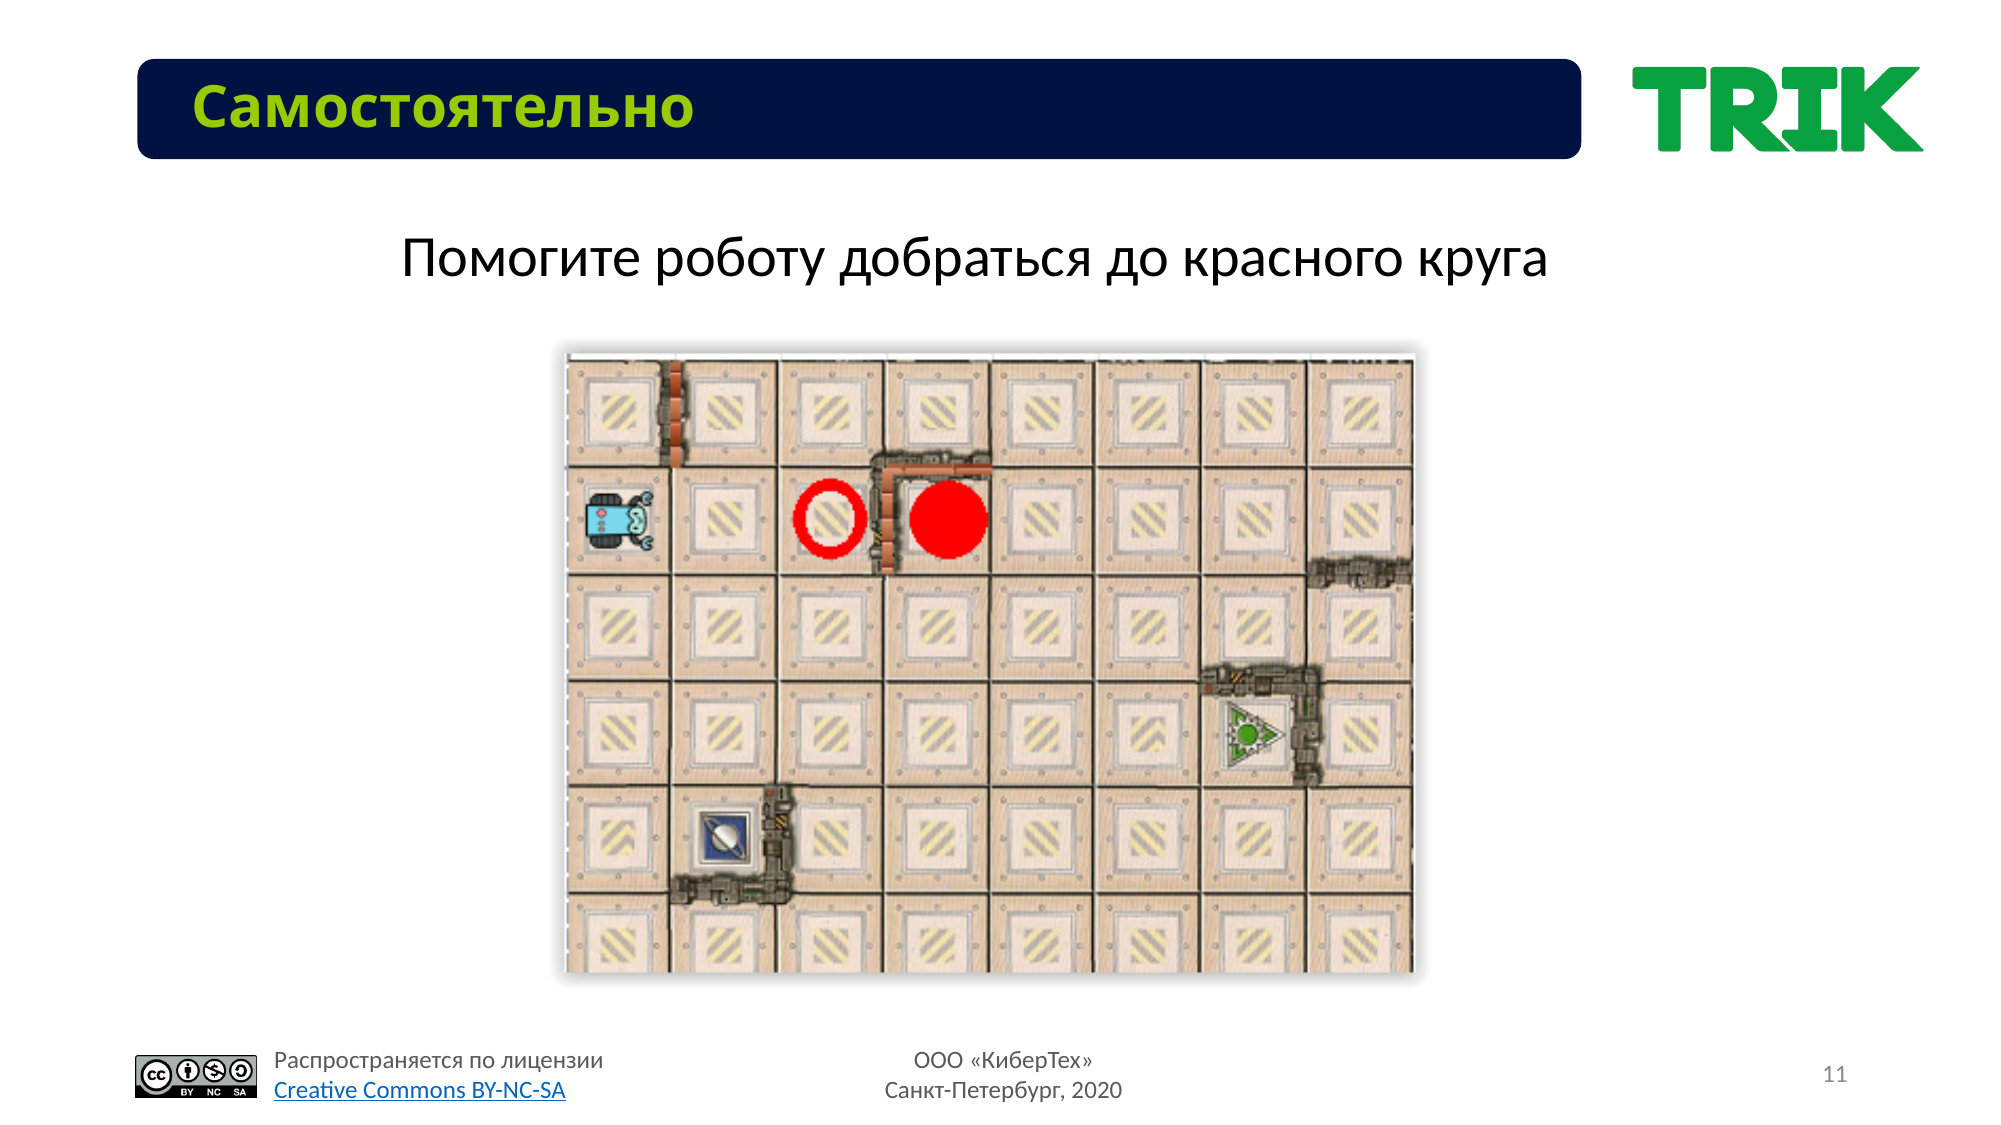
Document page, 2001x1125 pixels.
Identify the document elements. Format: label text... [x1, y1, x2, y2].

picture [135, 1055, 257, 1098]
picture [545, 335, 1433, 990]
text_box Помогите роботу добраться до красного круга [386, 210, 1614, 296]
text_box 11 [1412, 1042, 1863, 1103]
text_box Самостоятельно [177, 70, 1530, 171]
picture [1631, 64, 1924, 154]
